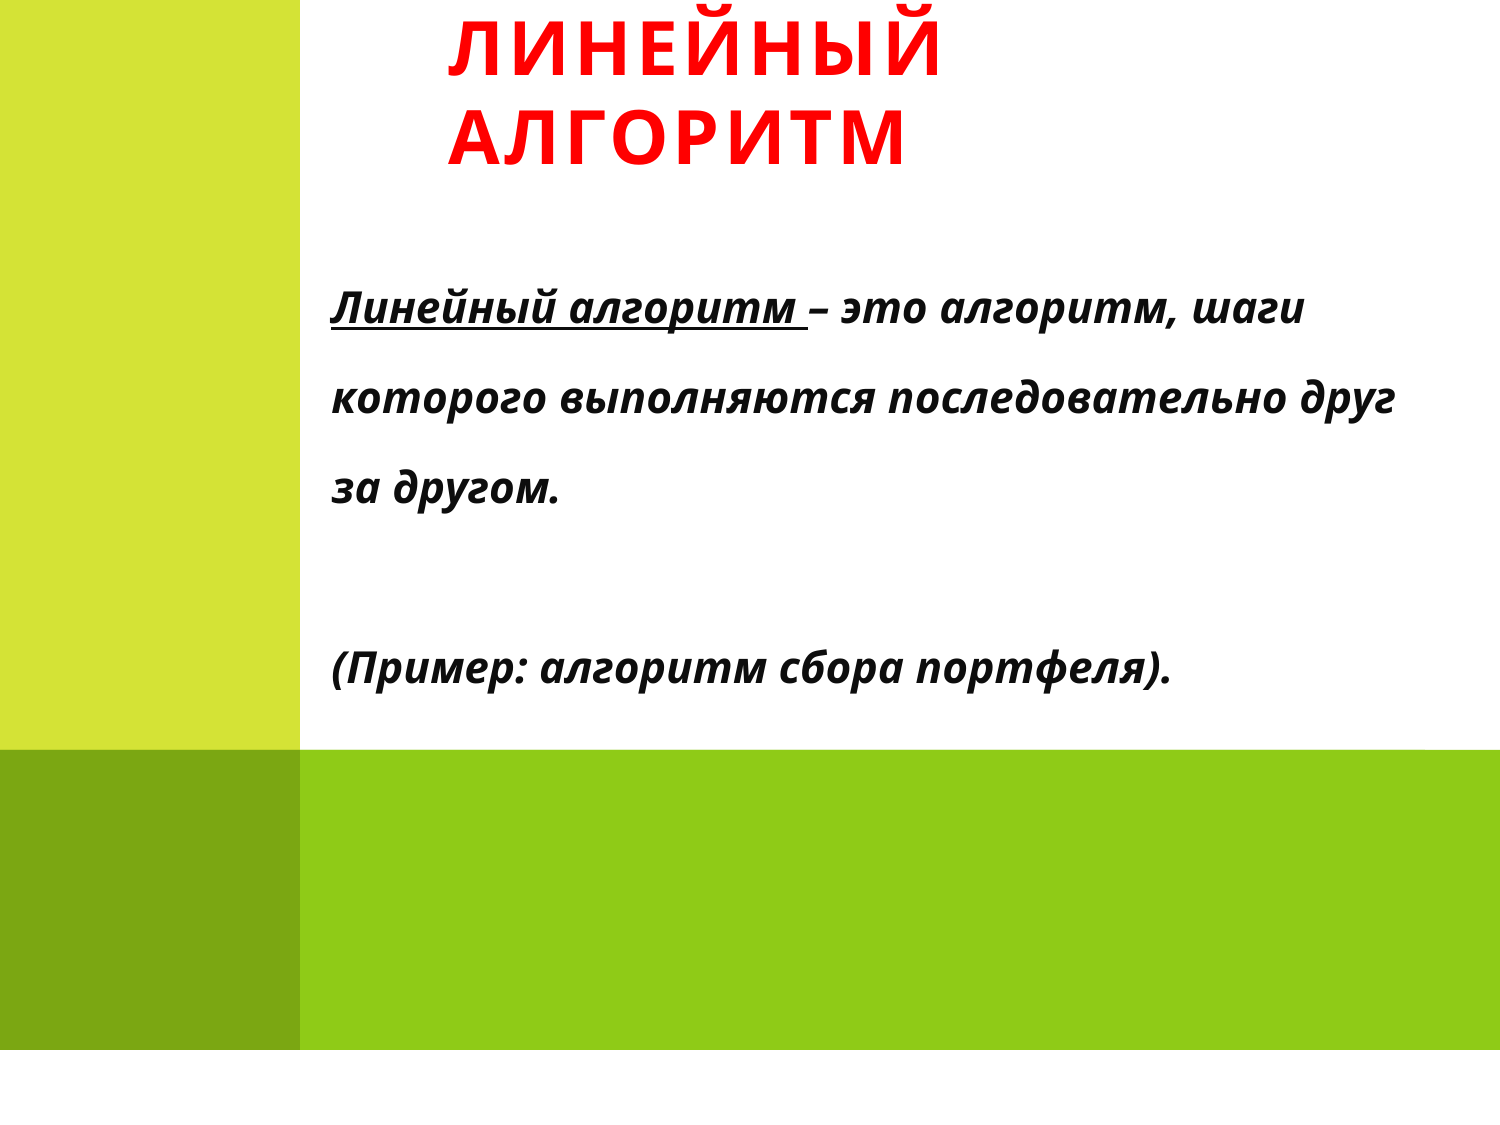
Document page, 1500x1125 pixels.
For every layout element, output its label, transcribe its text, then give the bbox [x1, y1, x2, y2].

subtitle Линейный алгоритм – это алгоритм, шаги которого выполняются последовательно друг за другом. (Пример: алгоритм сбора портфеля). [316, 234, 1425, 700]
title Линейный алгоритм [433, 0, 1400, 188]
